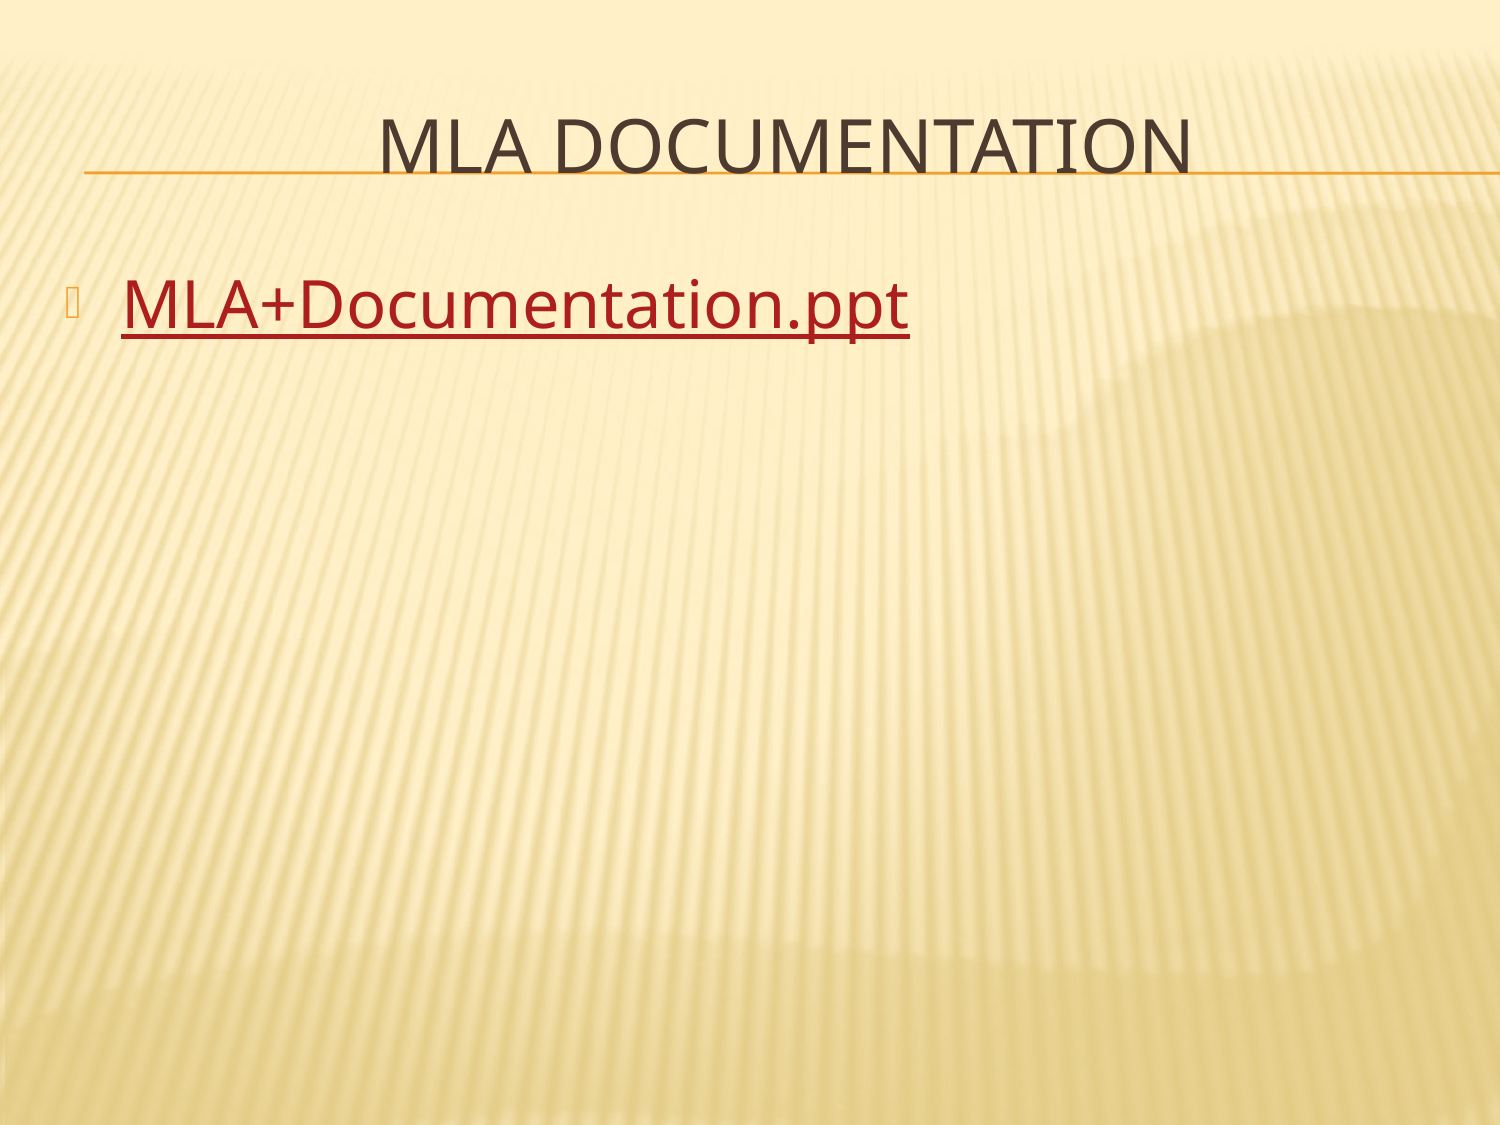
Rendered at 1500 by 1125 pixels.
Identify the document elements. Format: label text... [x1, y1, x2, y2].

list MLA+Documentation.ppt [50, 254, 1475, 998]
title MLA documentation [50, 75, 1475, 213]
